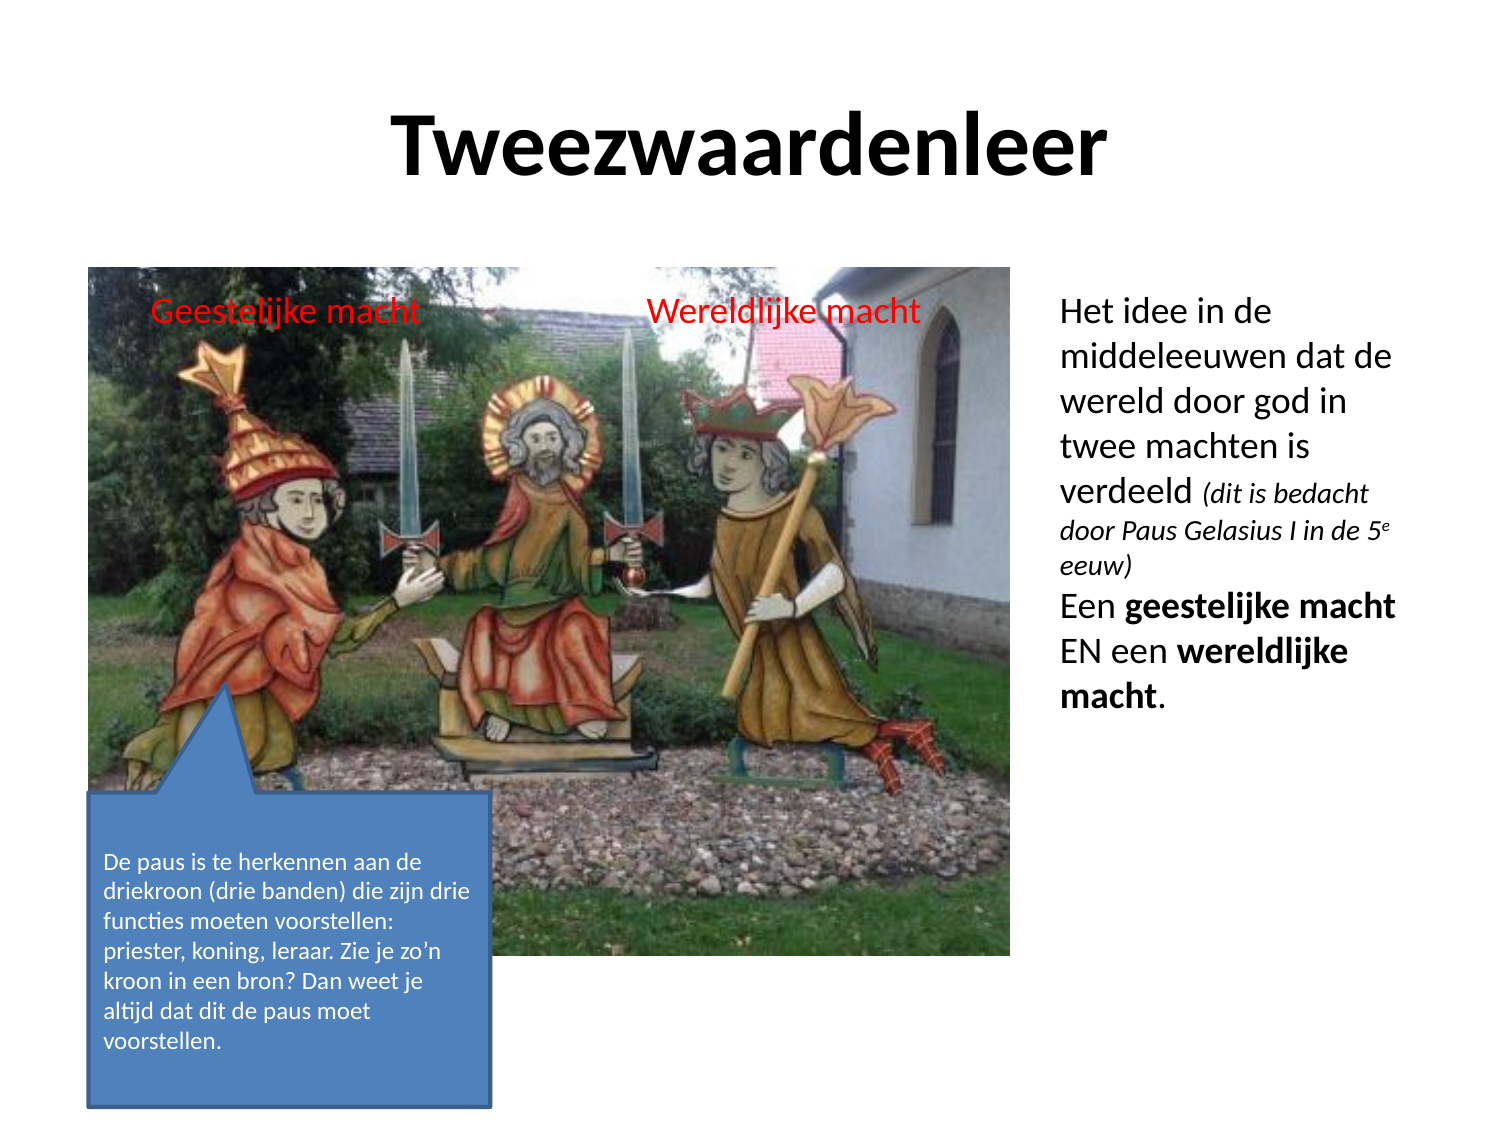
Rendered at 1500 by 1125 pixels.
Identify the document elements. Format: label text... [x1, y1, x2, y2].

title Tweezwaardenleer [75, 45, 1425, 233]
text_box De paus is te herkennen aan de driekroon (drie banden) die zijn drie functies moeten voorstellen: priester, koning, leraar. Zie je zo’n kroon in een bron? Dan weet je altijd dat dit de paus moet voorstellen. [86, 962, 493, 1110]
picture [88, 266, 1010, 957]
text_box Het idee in de middeleeuwen dat de wereld door god in twee machten is verdeeld (dit is bedacht door Paus Gelasius I in de 5e eeuw) Een geestelijke macht EN een wereldlijke macht. [1045, 278, 1412, 814]
